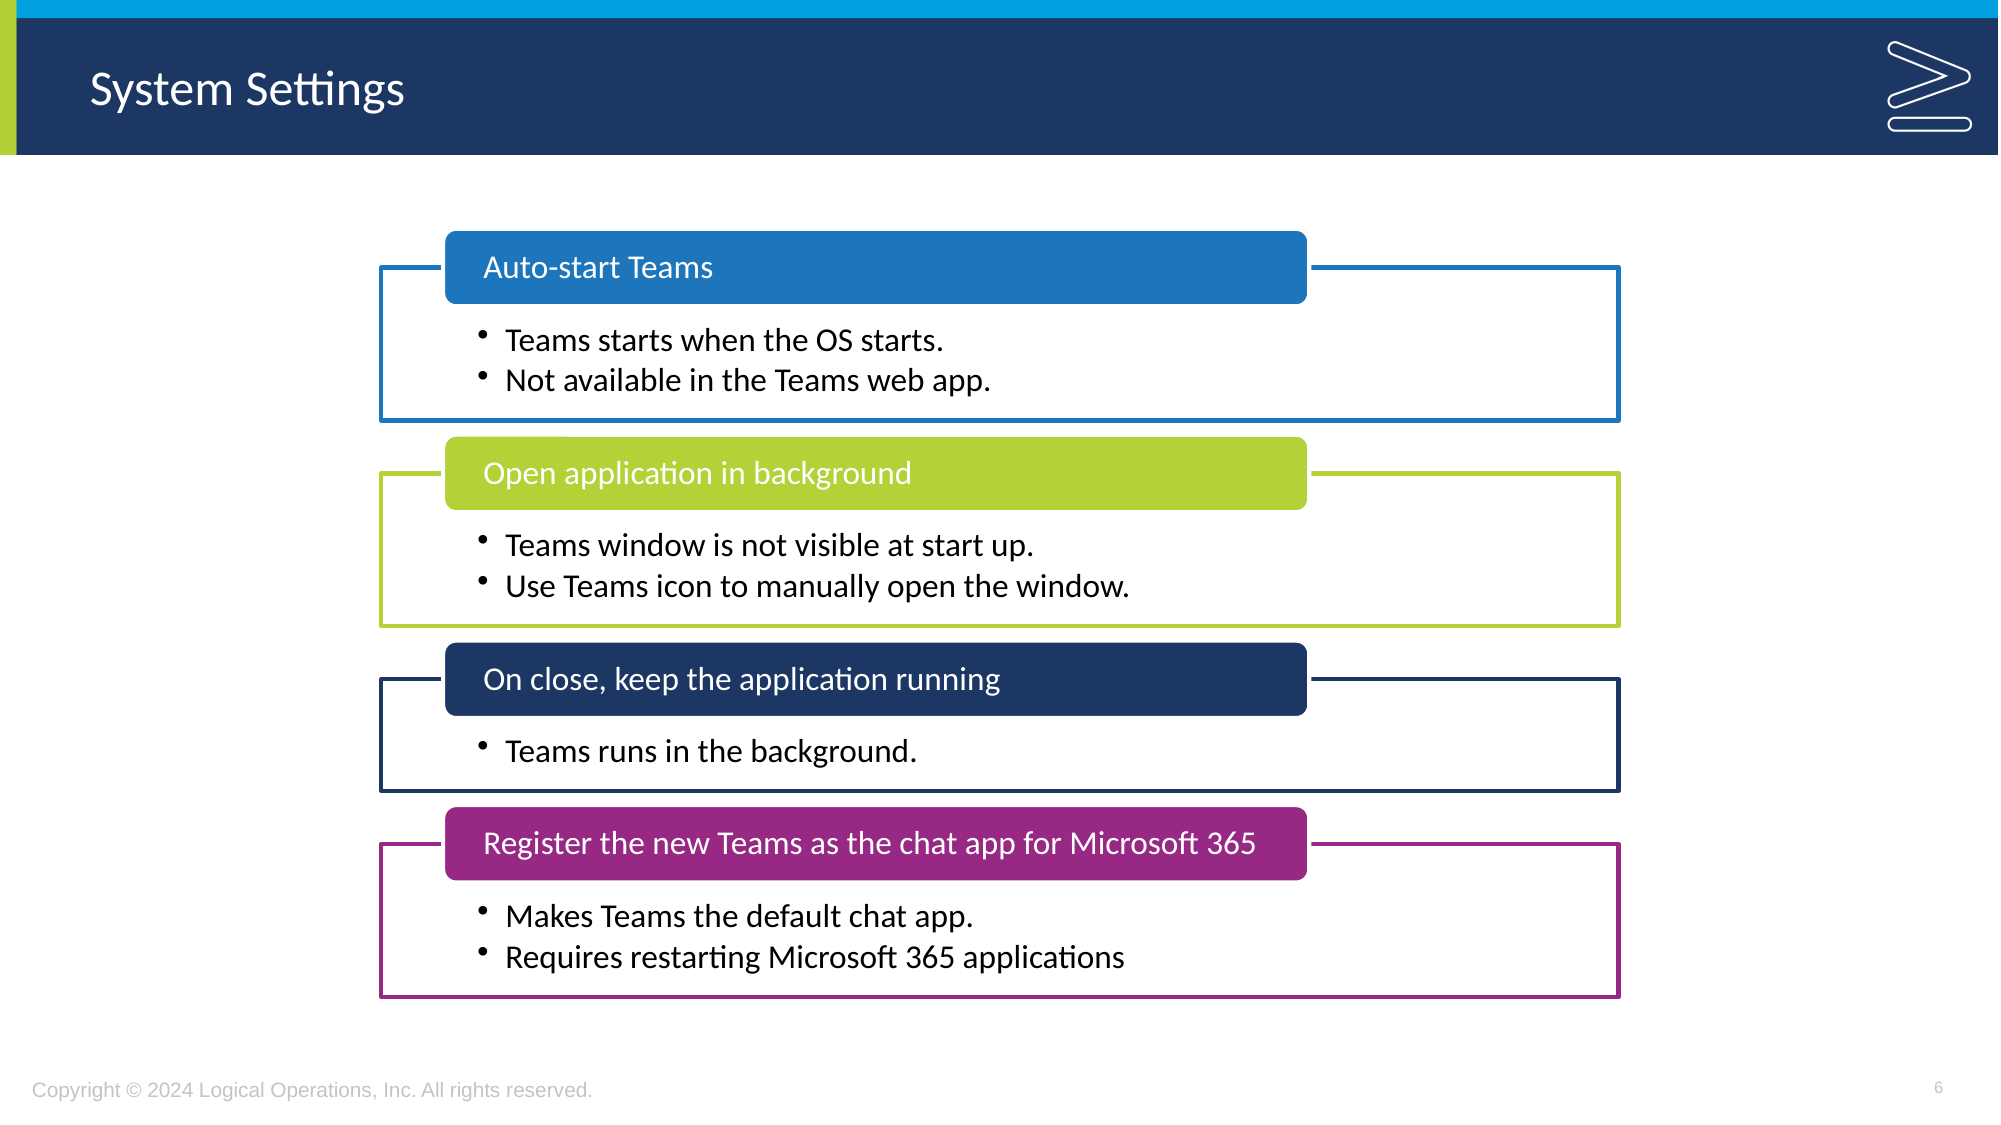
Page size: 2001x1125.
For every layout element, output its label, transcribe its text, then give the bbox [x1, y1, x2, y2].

picture [1850, 19, 1998, 155]
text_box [381, 168, 1619, 1058]
title System Settings [74, 16, 1850, 155]
picture [0, 0, 74, 155]
slide_number 6 [1491, 1057, 1959, 1118]
